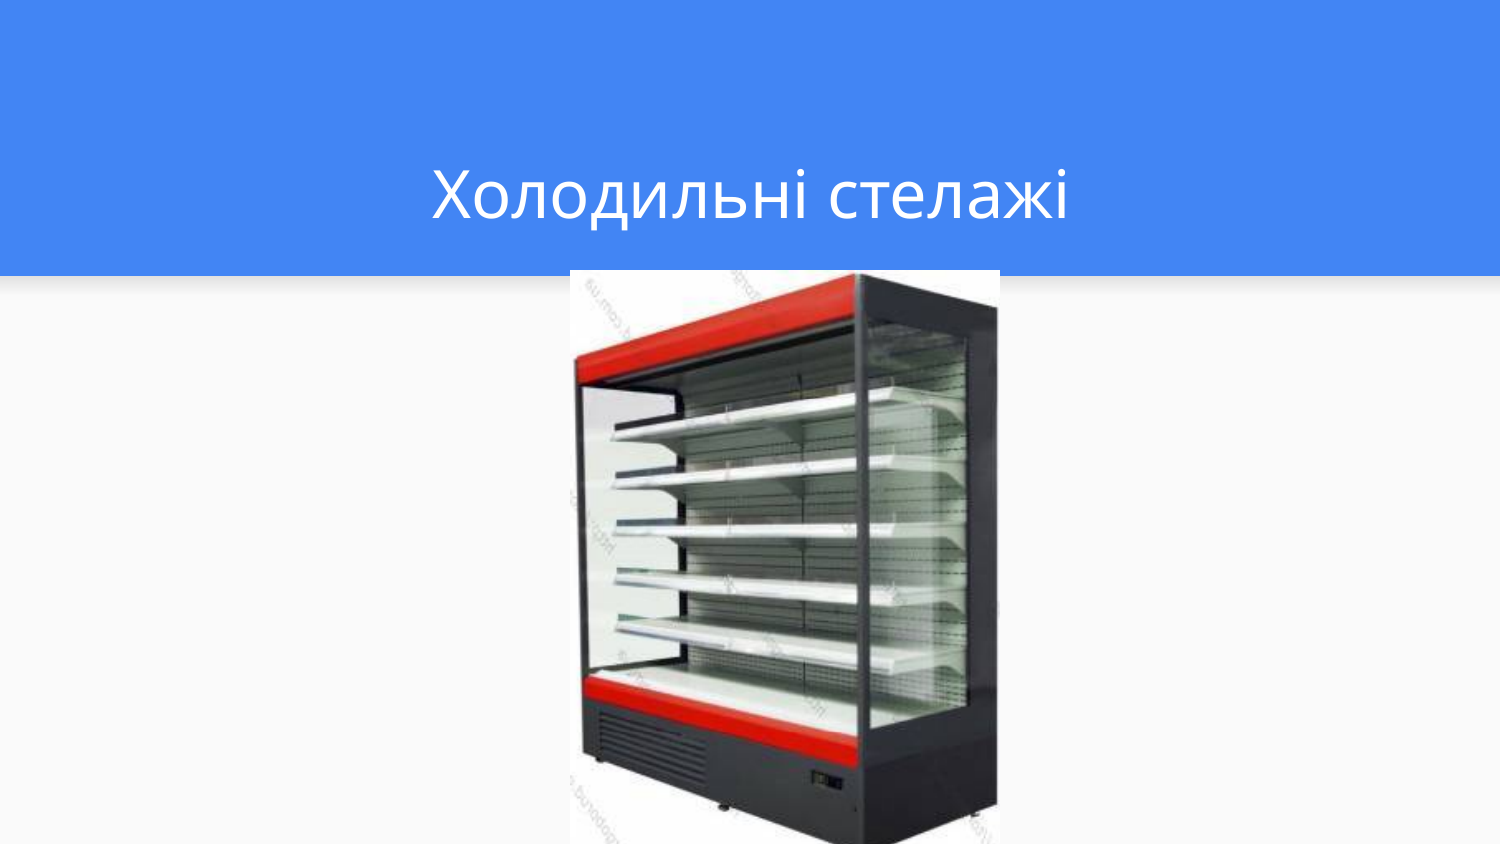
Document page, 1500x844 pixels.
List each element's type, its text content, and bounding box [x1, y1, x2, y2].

picture [569, 270, 1000, 844]
title Холодильні стелажі [77, 121, 1427, 248]
